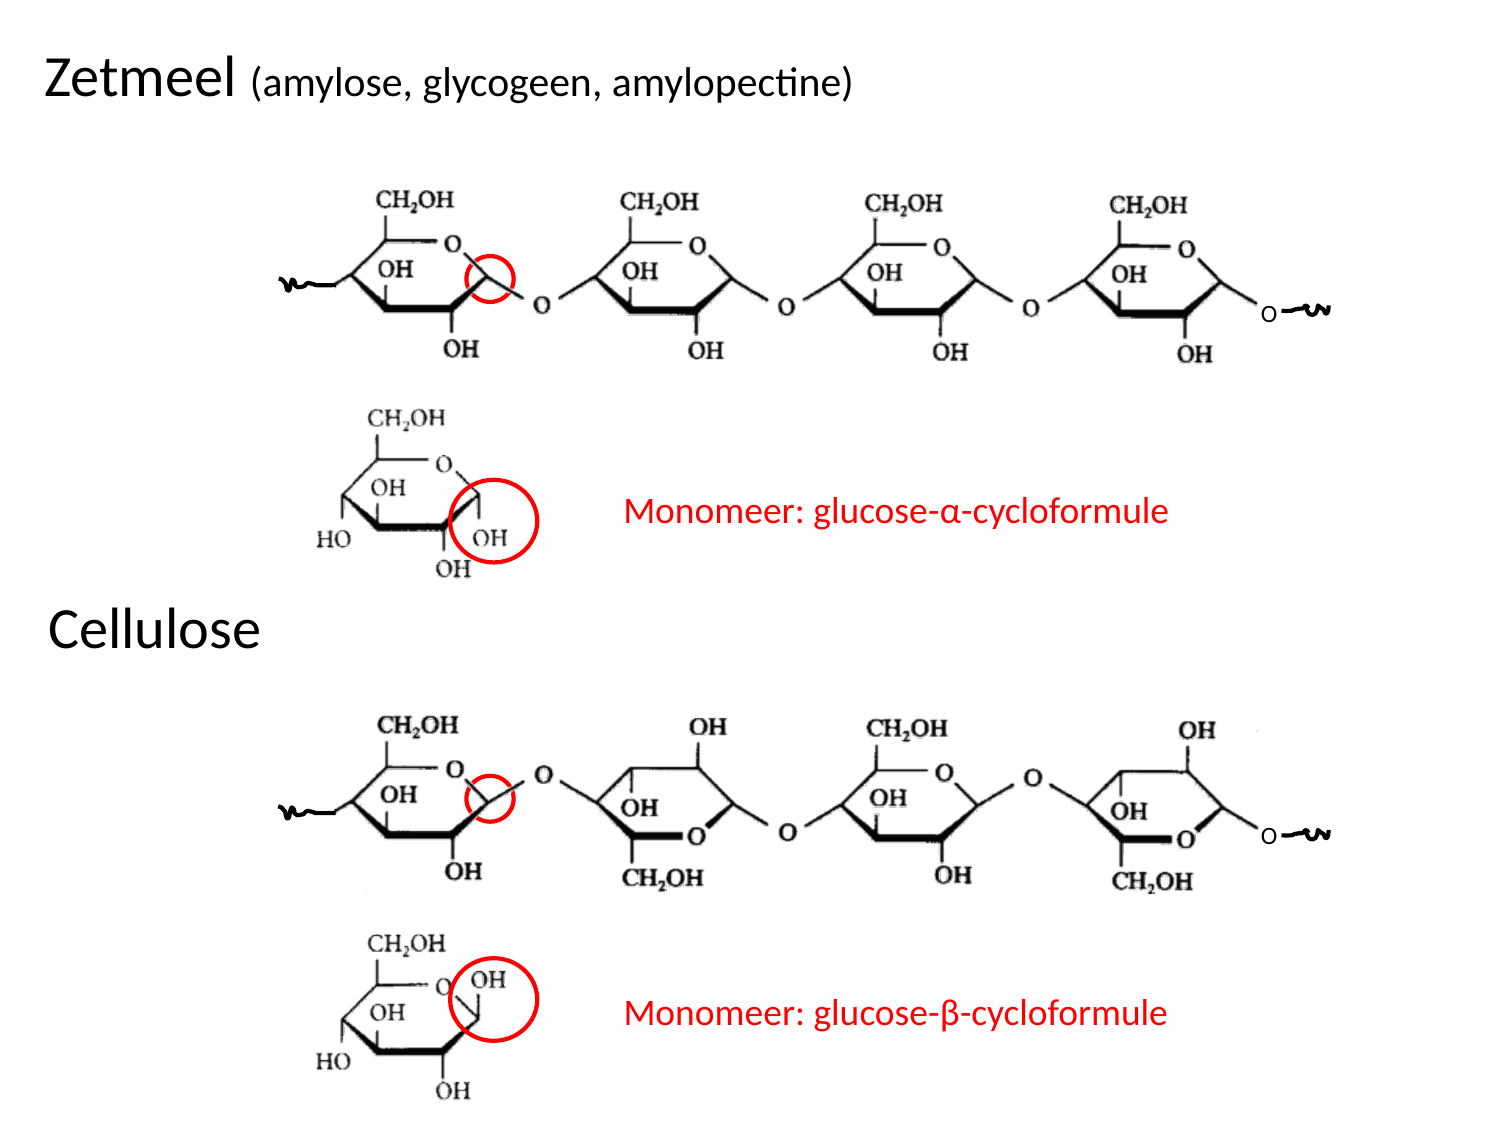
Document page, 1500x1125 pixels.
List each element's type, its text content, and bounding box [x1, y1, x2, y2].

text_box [277, 184, 1412, 918]
text_box Cellulose [33, 583, 272, 668]
text_box Zetmeel (amylose, glycogeen, amylopectine) [29, 30, 1140, 116]
picture [281, 920, 514, 1111]
text_box [520, 964, 540, 1035]
text_box Monomeer: glucose-β-cycloformule [608, 980, 1184, 1040]
